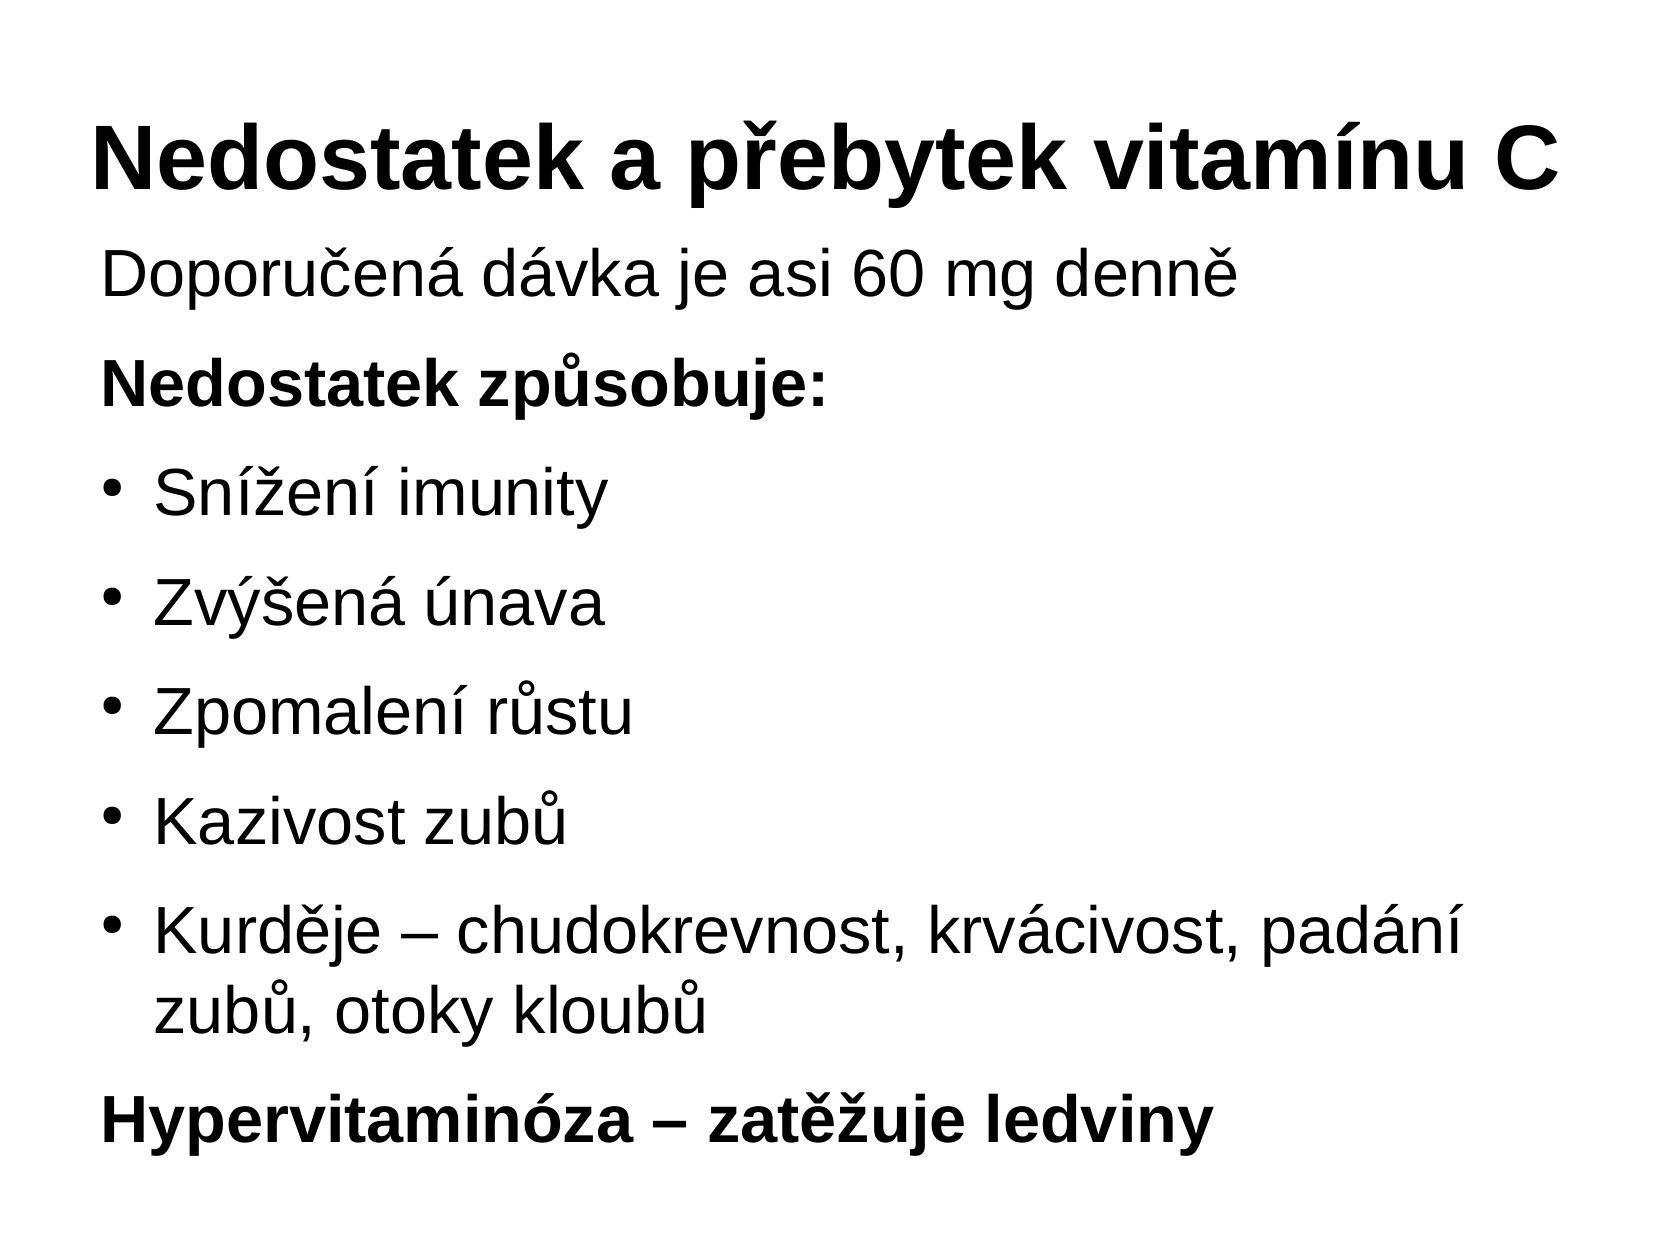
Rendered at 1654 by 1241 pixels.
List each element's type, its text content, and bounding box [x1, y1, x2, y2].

title Nedostatek a přebytek vitamínu C [82, 49, 1571, 230]
list Doporučená dávka je asi 60 mg denně Nedostatek způsobuje: Snížení imunity Zvýšená únava Zpomalení růstu Kazivost zubů Kurděje – chudokrevnost, krvácivost, padání zubů, otoky kloubů Hypervitaminóza – zatěžuje ledviny [82, 230, 1571, 1199]
